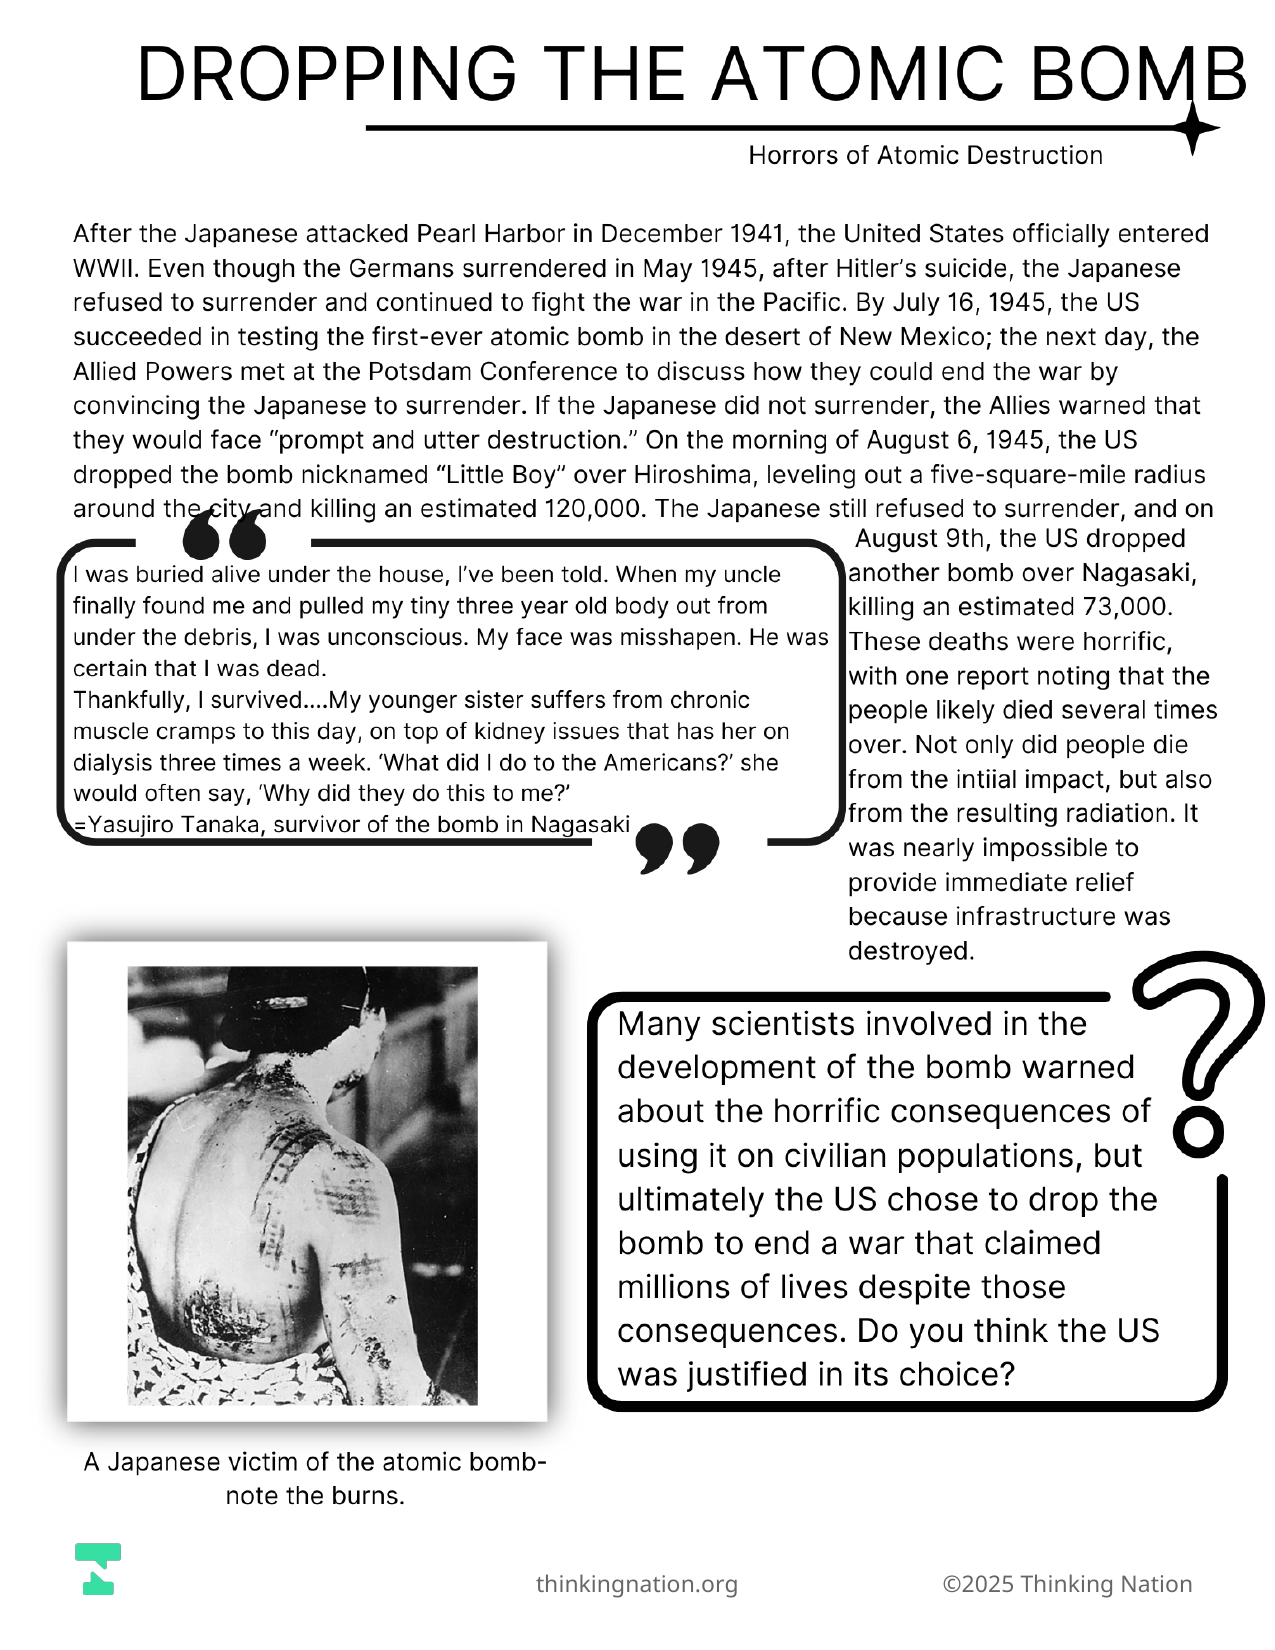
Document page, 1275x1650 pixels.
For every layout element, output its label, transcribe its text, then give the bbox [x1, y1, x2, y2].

text_box thinkingnation.org [486, 1553, 789, 1605]
text_box ©2025 Thinking Nation [907, 1553, 1210, 1605]
picture [0, 0, 1275, 1650]
